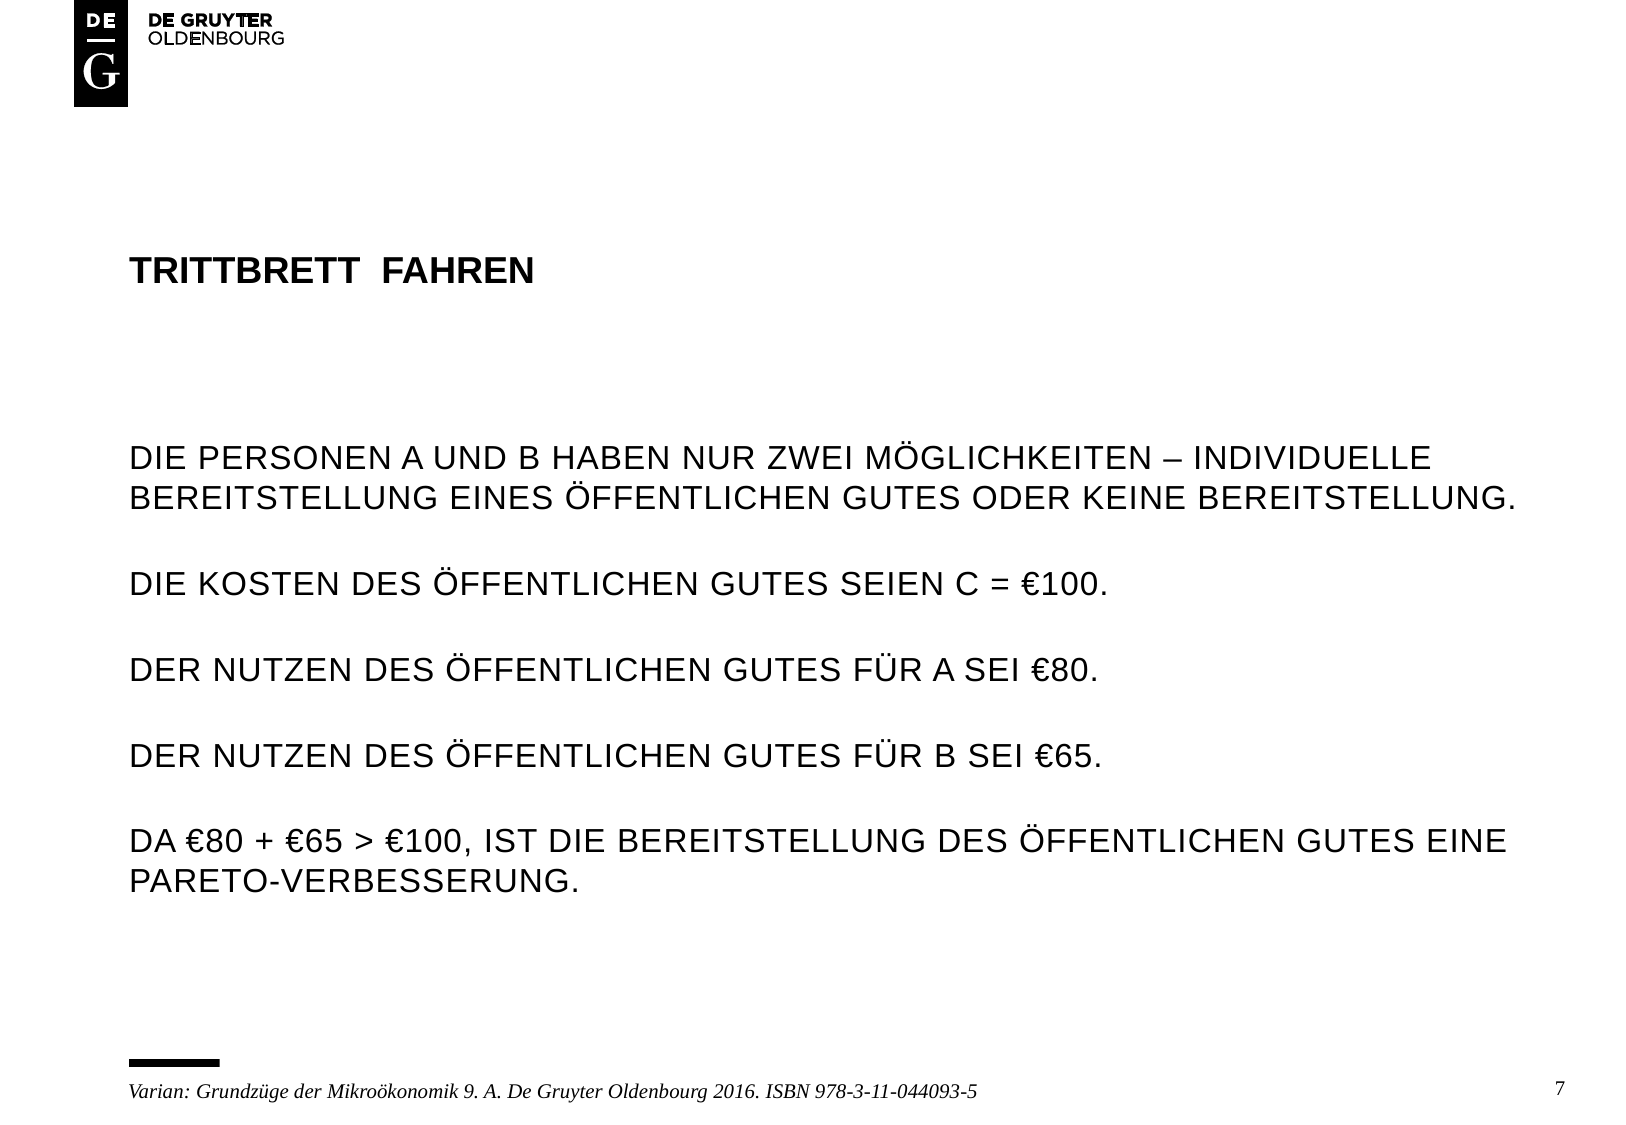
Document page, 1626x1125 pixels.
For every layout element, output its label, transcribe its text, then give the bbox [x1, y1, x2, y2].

title Trittbrett fahren [129, 245, 1556, 309]
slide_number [128, 1077, 1539, 1108]
list Die personen a und b haben nur zwei möglichkeiten – individuelle bereitstellung eines öffentlichen gutes oder keine bereitstellung. Die kosten des öffentlichen gutes seien c = €100. Der nutzen des öffentlichen Gutes für a sei €80. Der nutzen des öffentlichen Gutes für B sei €65. Da €80 + €65 > €100, ist die bereitstellung des öffentlichen gutes eine pareto-verbesserung. [129, 355, 1556, 1018]
slide_number 7 [1554, 1074, 1614, 1104]
